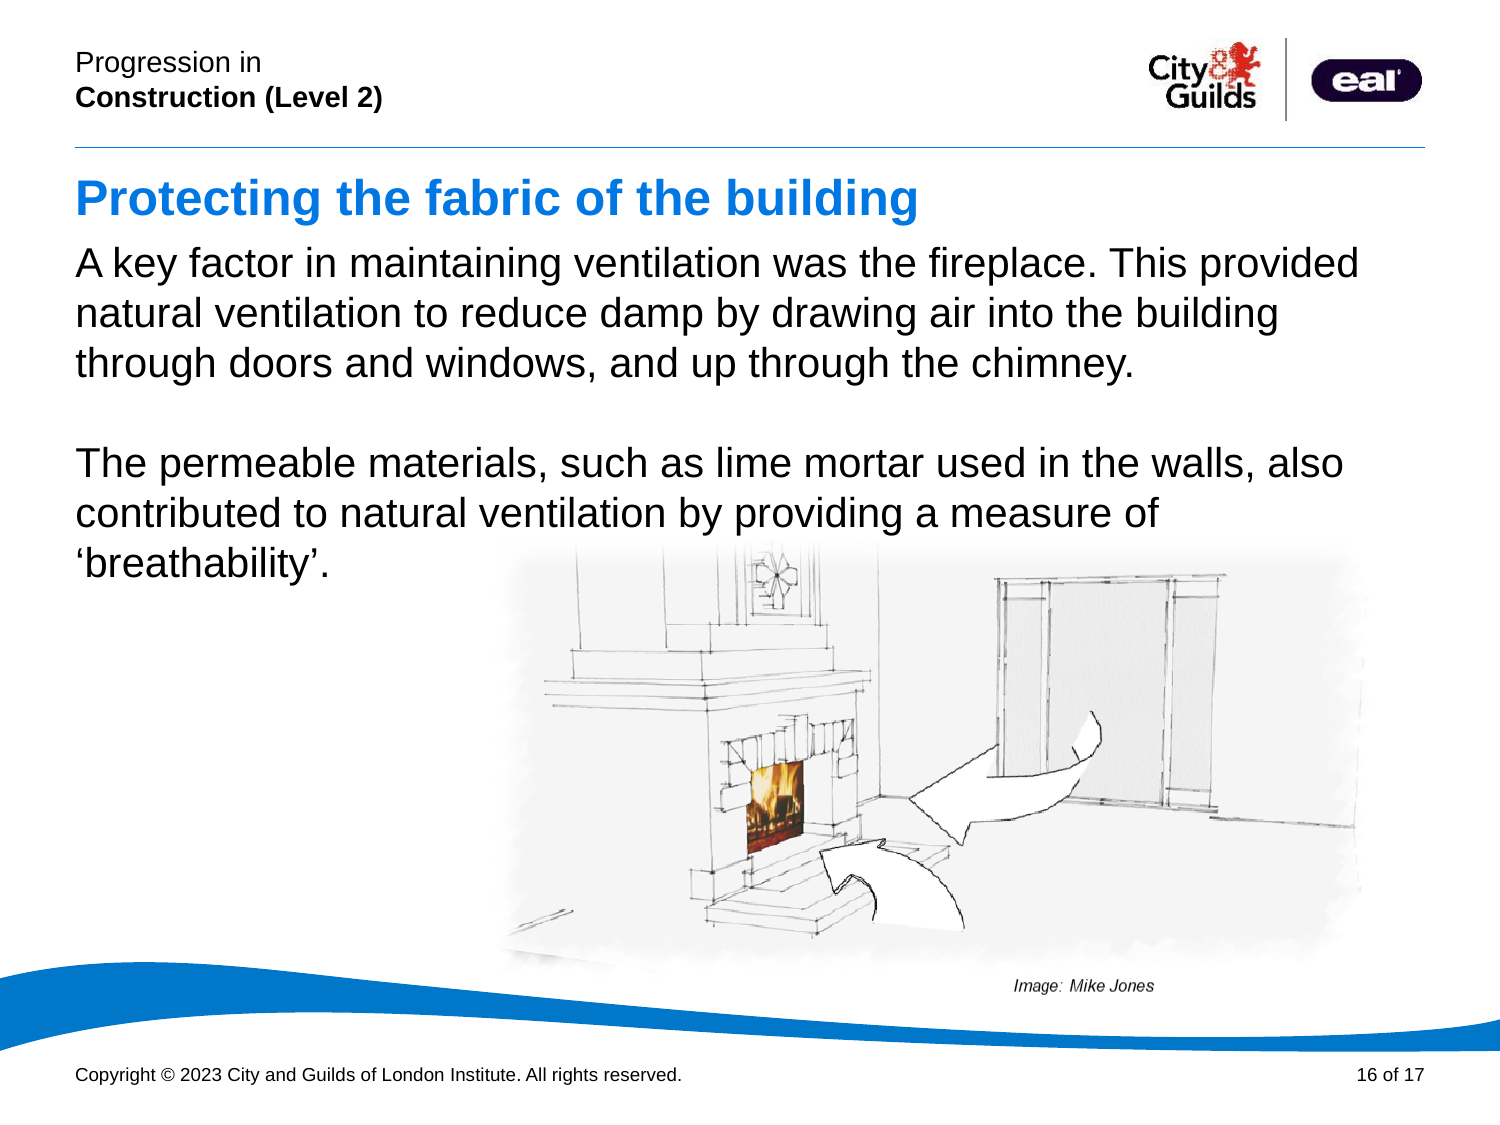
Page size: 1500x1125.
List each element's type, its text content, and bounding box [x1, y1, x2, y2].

title Protecting the fabric of the building [74, 165, 1426, 229]
picture [1149, 38, 1422, 121]
picture [489, 538, 1382, 1007]
text_box A key factor in maintaining ventilation was the fireplace. This provided natural ventilation to reduce damp by drawing air into the building through doors and windows, and up through the chimney. The permeable materials, such as lime mortar used in the walls, also contributed to natural ventilation by providing a measure of ‘breathability’. [60, 228, 1429, 593]
